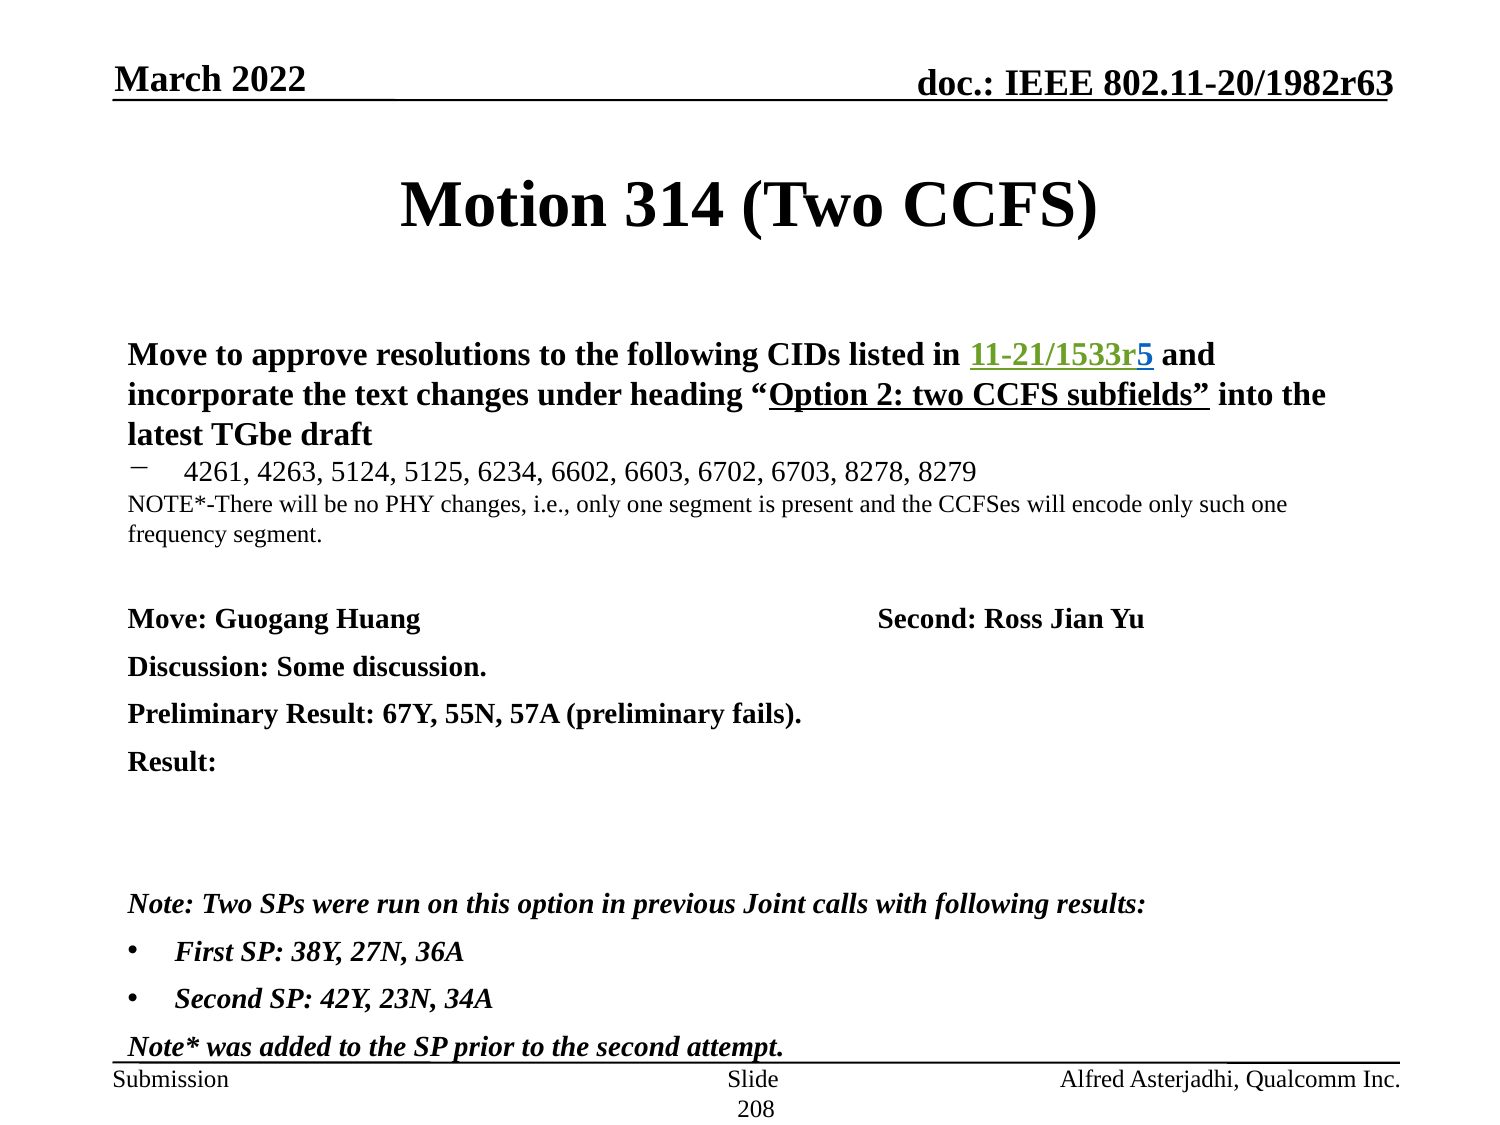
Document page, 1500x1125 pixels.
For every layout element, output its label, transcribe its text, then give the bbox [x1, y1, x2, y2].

slide_number Slide 208 [712, 1061, 800, 1123]
footer Alfred Asterjadhi, Qualcomm Inc. [878, 1061, 1402, 1093]
title Motion 314 (Two CCFS) [112, 112, 1388, 288]
list Move to approve resolutions to the following CIDs listed in 11-21/1533r5 and incorporate the text changes under heading “Option 2: two CCFS subfields” into the latest TGbe draft 4261, 4263, 5124, 5125, 6234, 6602, 6603, 6702, 6703, 8278, 8279 NOTE*-There will be no PHY changes, i.e., only one segment is present and the CCFSes will encode only such one frequency segment. Move: Guogang Huang Second: Ross Jian Yu Discussion: Some discussion. Preliminary Result: 67Y, 55N, 57A (preliminary fails). Result: Note: Two SPs were run on this option in previous Joint calls with following results: First SP: 38Y, 27N, 36A Second SP: 42Y, 23N, 34A Note* was added to the SP prior to the second attempt. [112, 324, 1388, 1063]
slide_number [114, 54, 423, 100]
